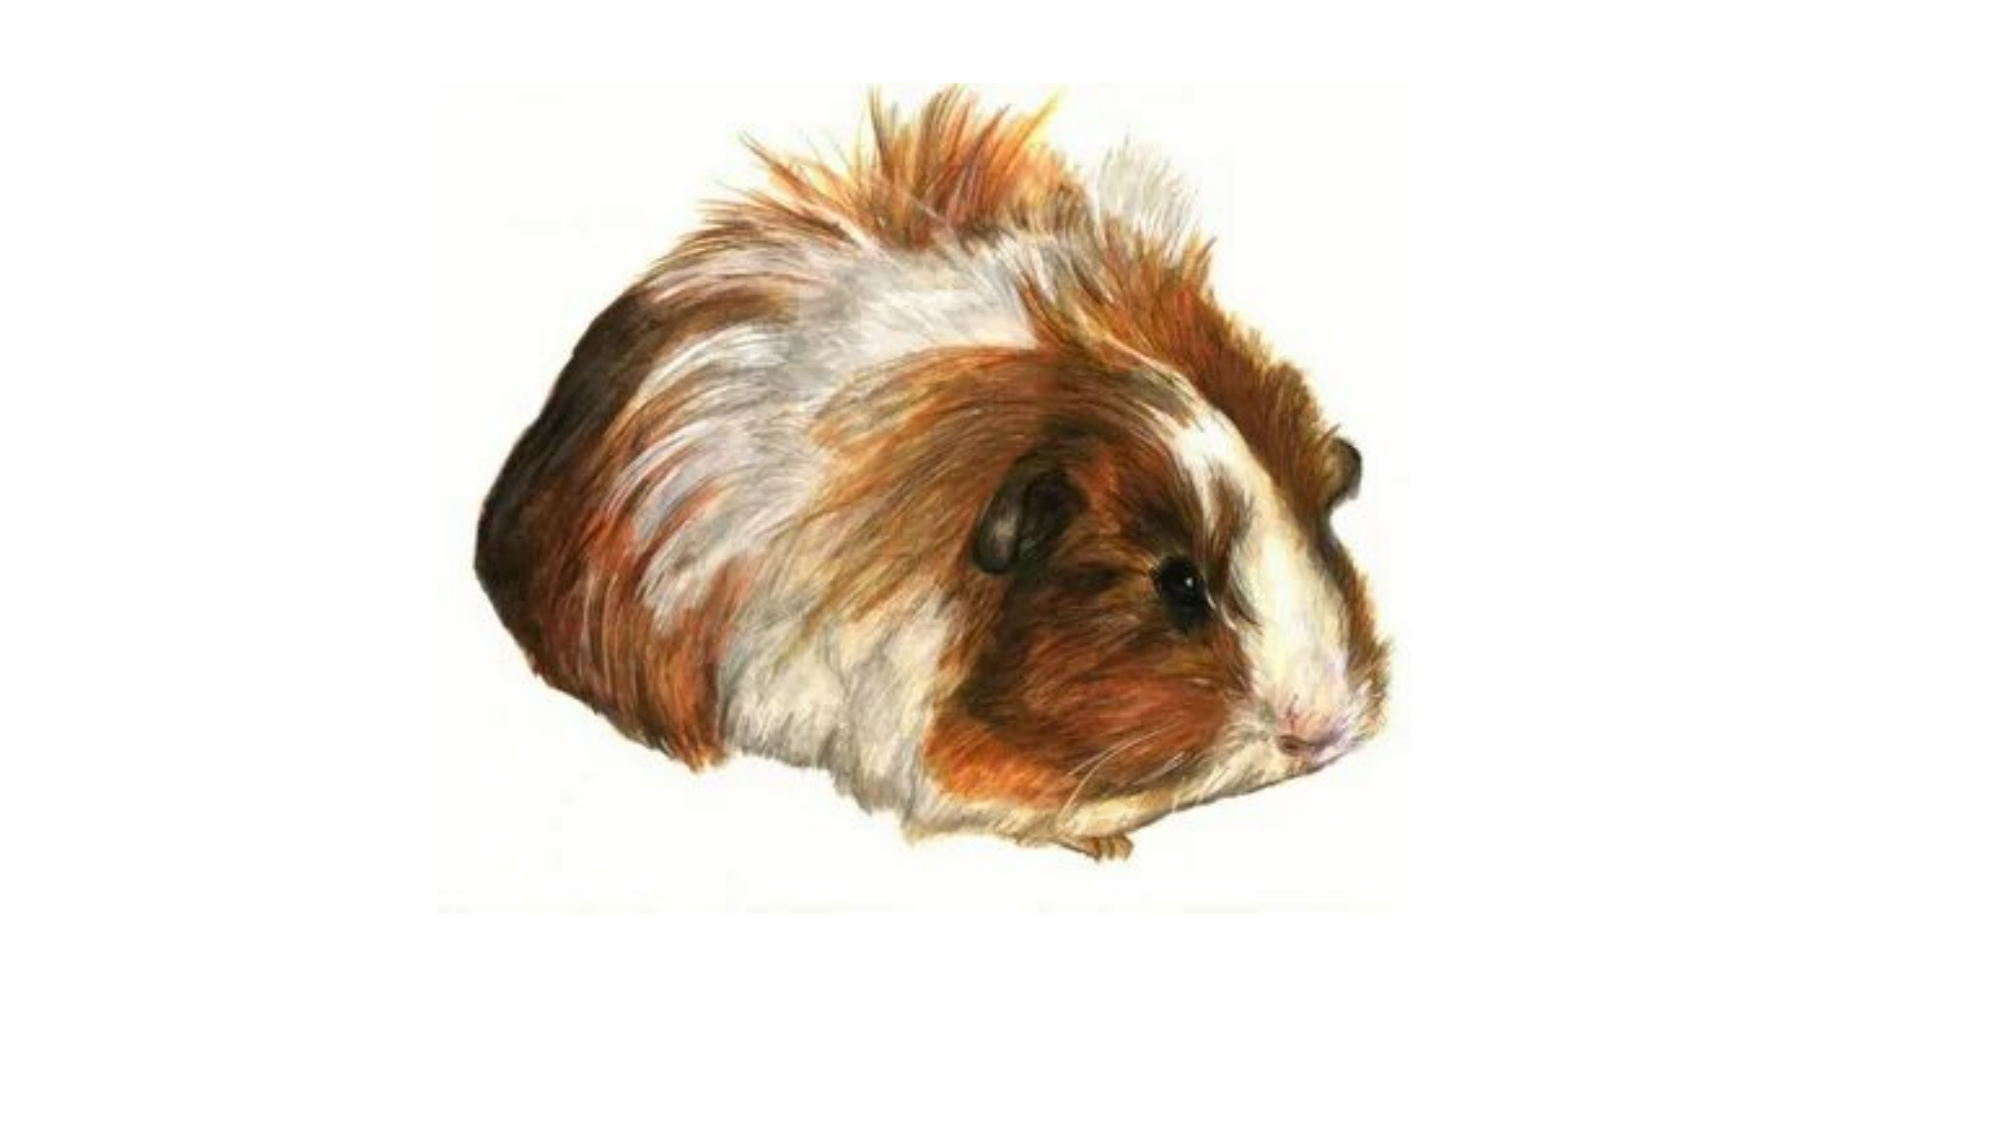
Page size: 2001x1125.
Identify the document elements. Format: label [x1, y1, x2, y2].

picture [437, 83, 1411, 913]
